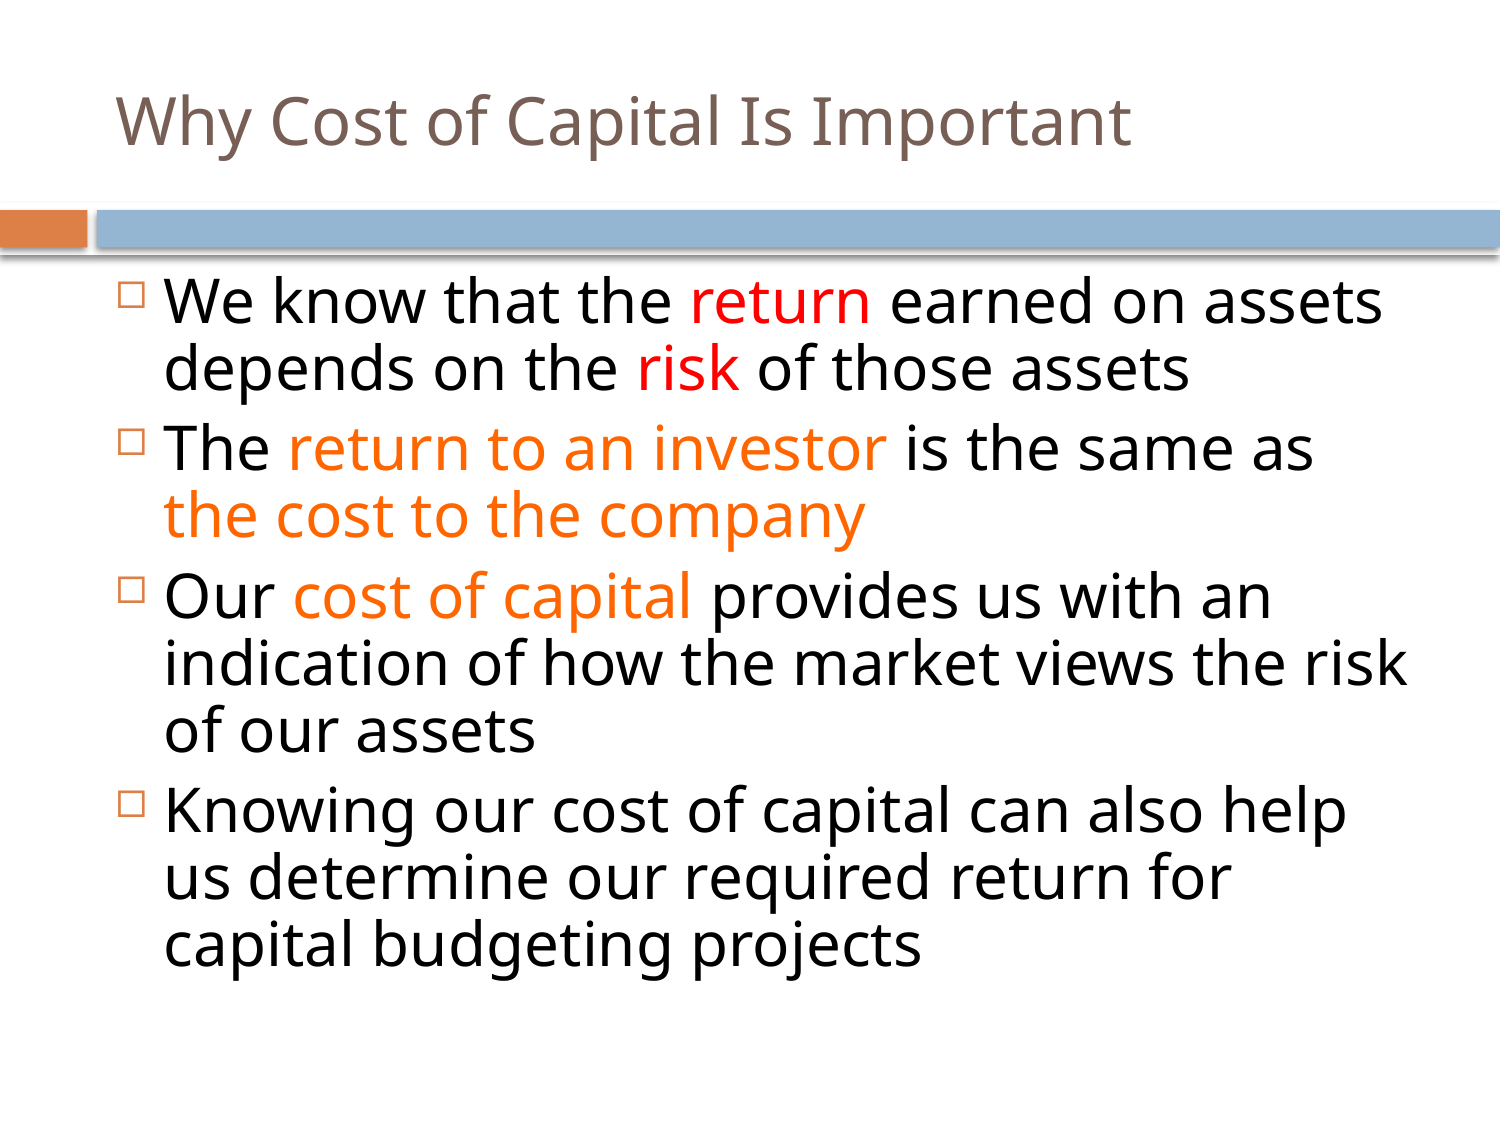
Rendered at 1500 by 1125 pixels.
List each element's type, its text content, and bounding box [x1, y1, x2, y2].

title Why Cost of Capital Is Important [100, 37, 1438, 200]
list We know that the return earned on assets depends on the risk of those assets The return to an investor is the same as the cost to the company Our cost of capital provides us with an indication of how the market views the risk of our assets Knowing our cost of capital can also help us determine our required return for capital budgeting projects [100, 262, 1438, 1000]
